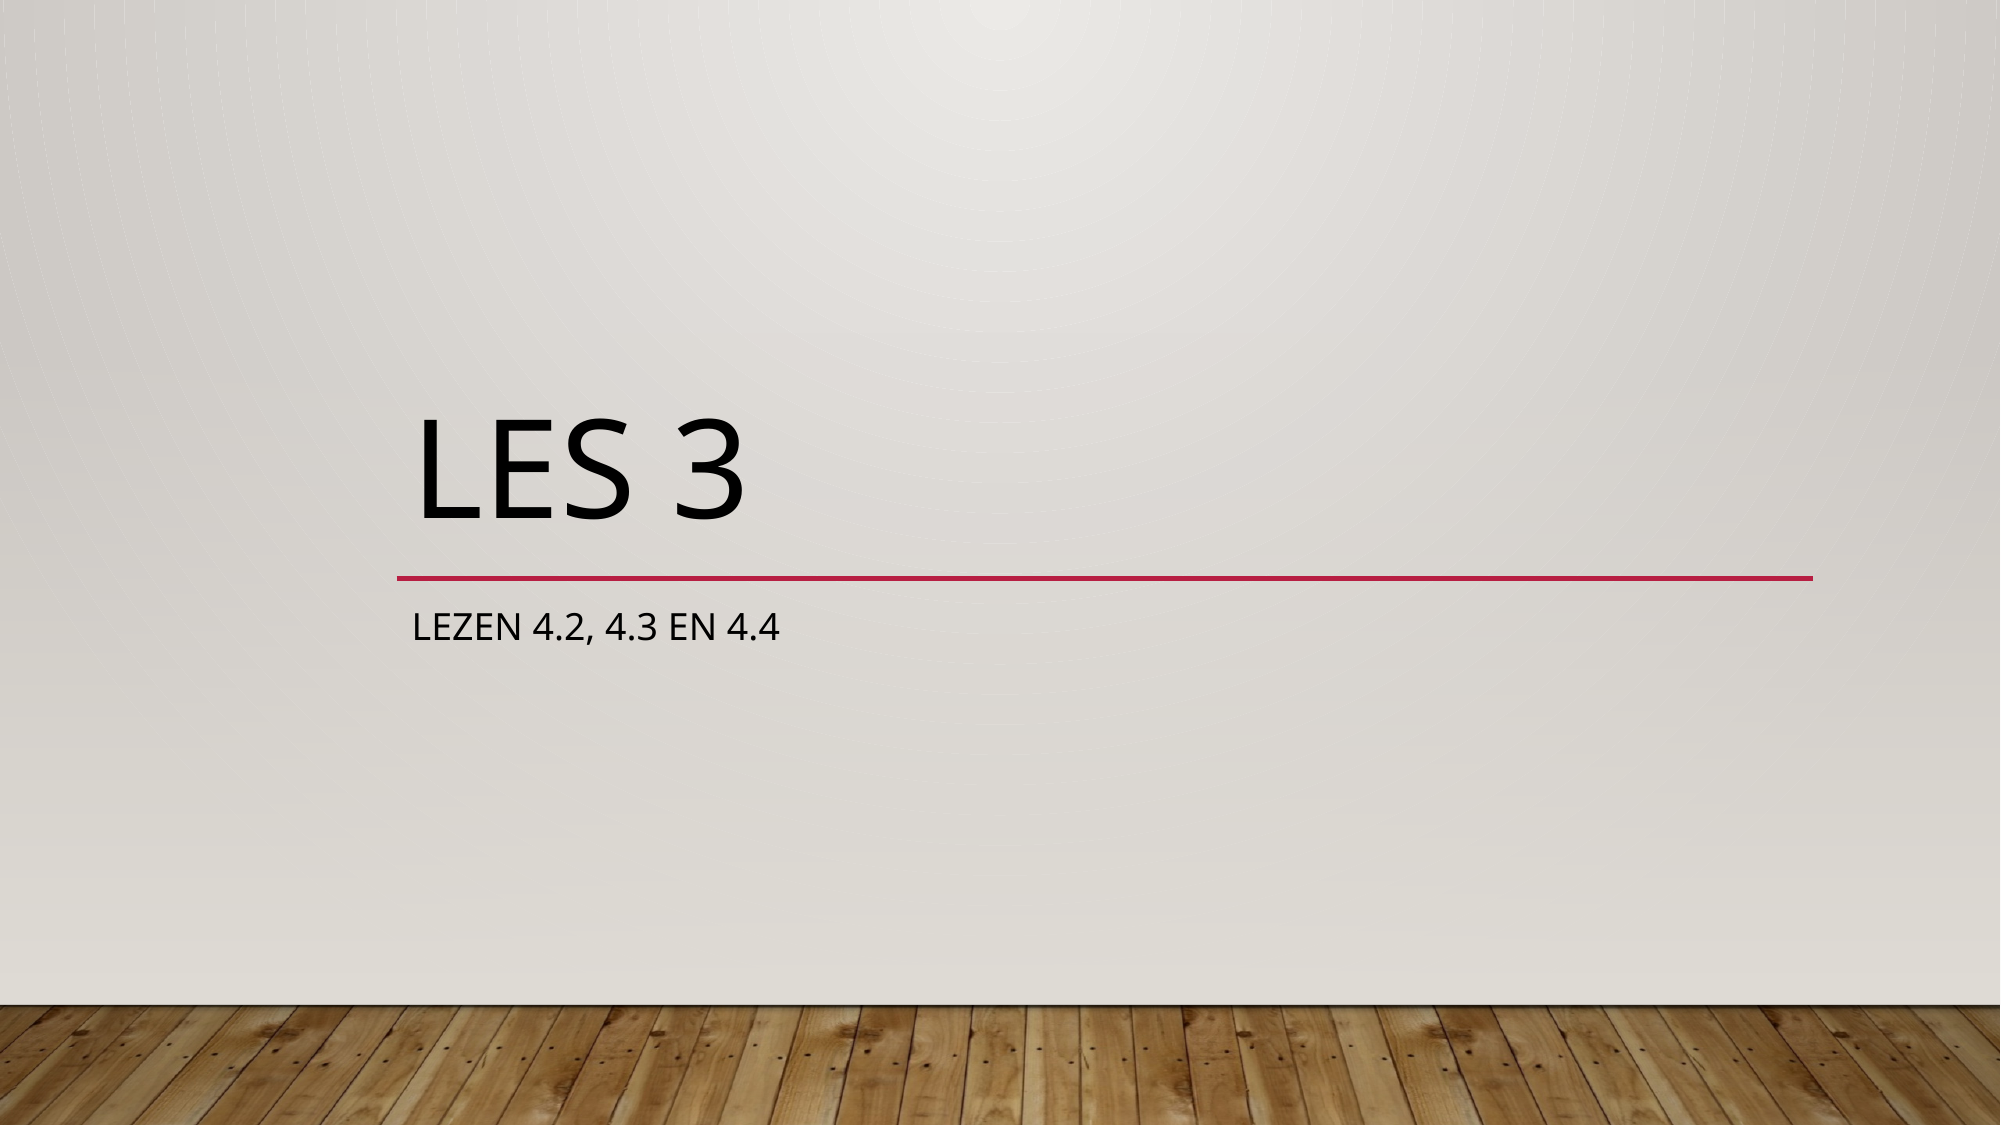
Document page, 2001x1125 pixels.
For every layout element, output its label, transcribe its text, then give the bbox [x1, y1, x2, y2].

picture [0, 1005, 2000, 1125]
subtitle Lezen 4.2, 4.3 en 4.4 [396, 579, 1814, 740]
title Les 3 [396, 131, 1814, 549]
